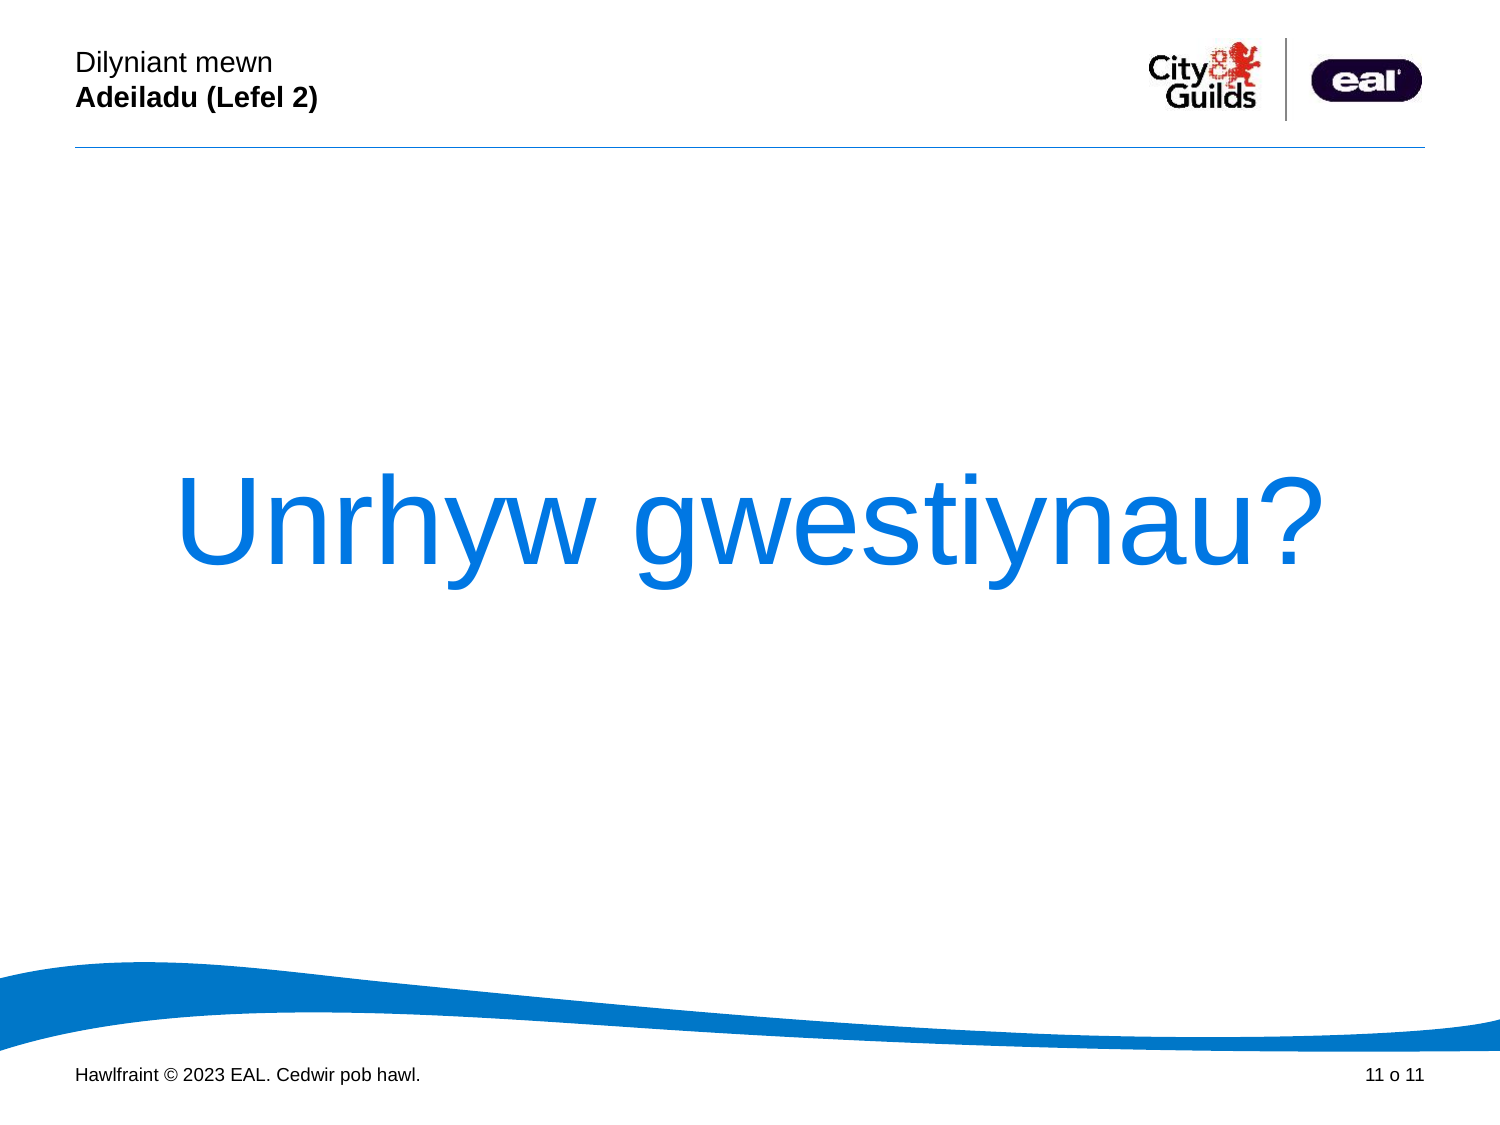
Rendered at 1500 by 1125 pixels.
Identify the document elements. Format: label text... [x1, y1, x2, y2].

list Unrhyw gwestiynau? [74, 247, 1426, 946]
picture [1149, 38, 1422, 121]
